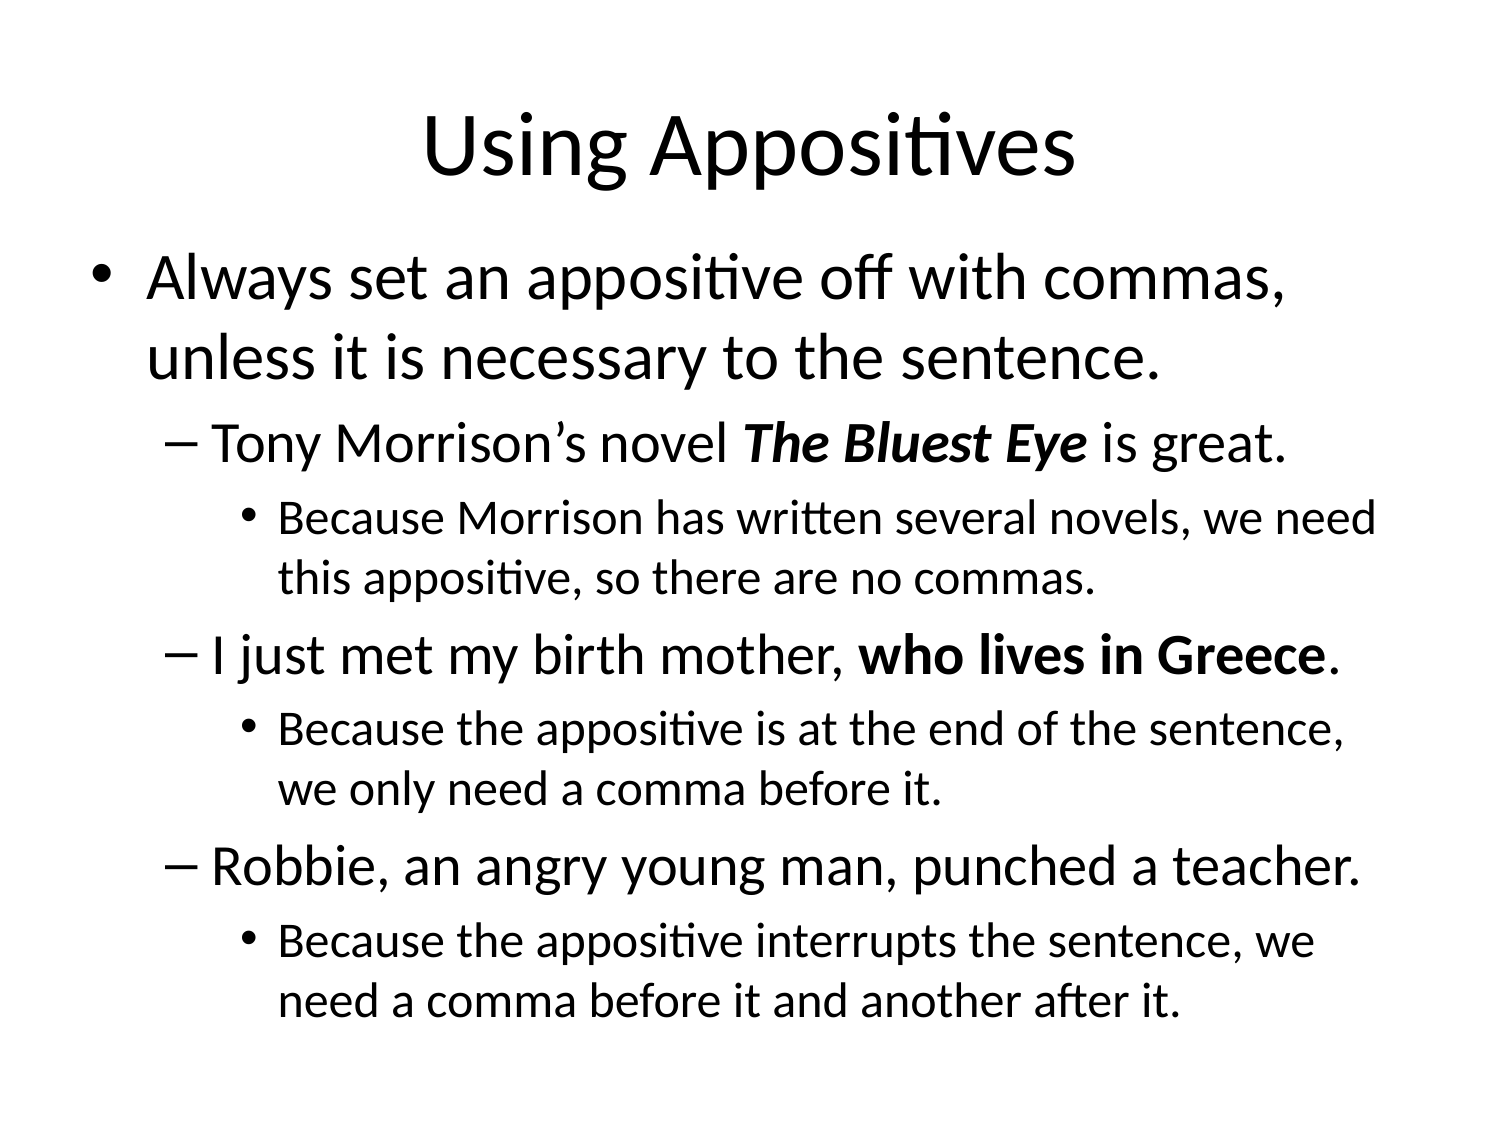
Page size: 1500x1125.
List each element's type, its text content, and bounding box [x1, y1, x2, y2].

list Always set an appositive off with commas, unless it is necessary to the sentence. Tony Morrison’s novel The Bluest Eye is great. Because Morrison has written several novels, we need this appositive, so there are no commas. I just met my birth mother, who lives in Greece. Because the appositive is at the end of the sentence, we only need a comma before it. Robbie, an angry young man, punched a teacher. Because the appositive interrupts the sentence, we need a comma before it and another after it. [75, 224, 1425, 1088]
title Using Appositives [75, 45, 1425, 224]
